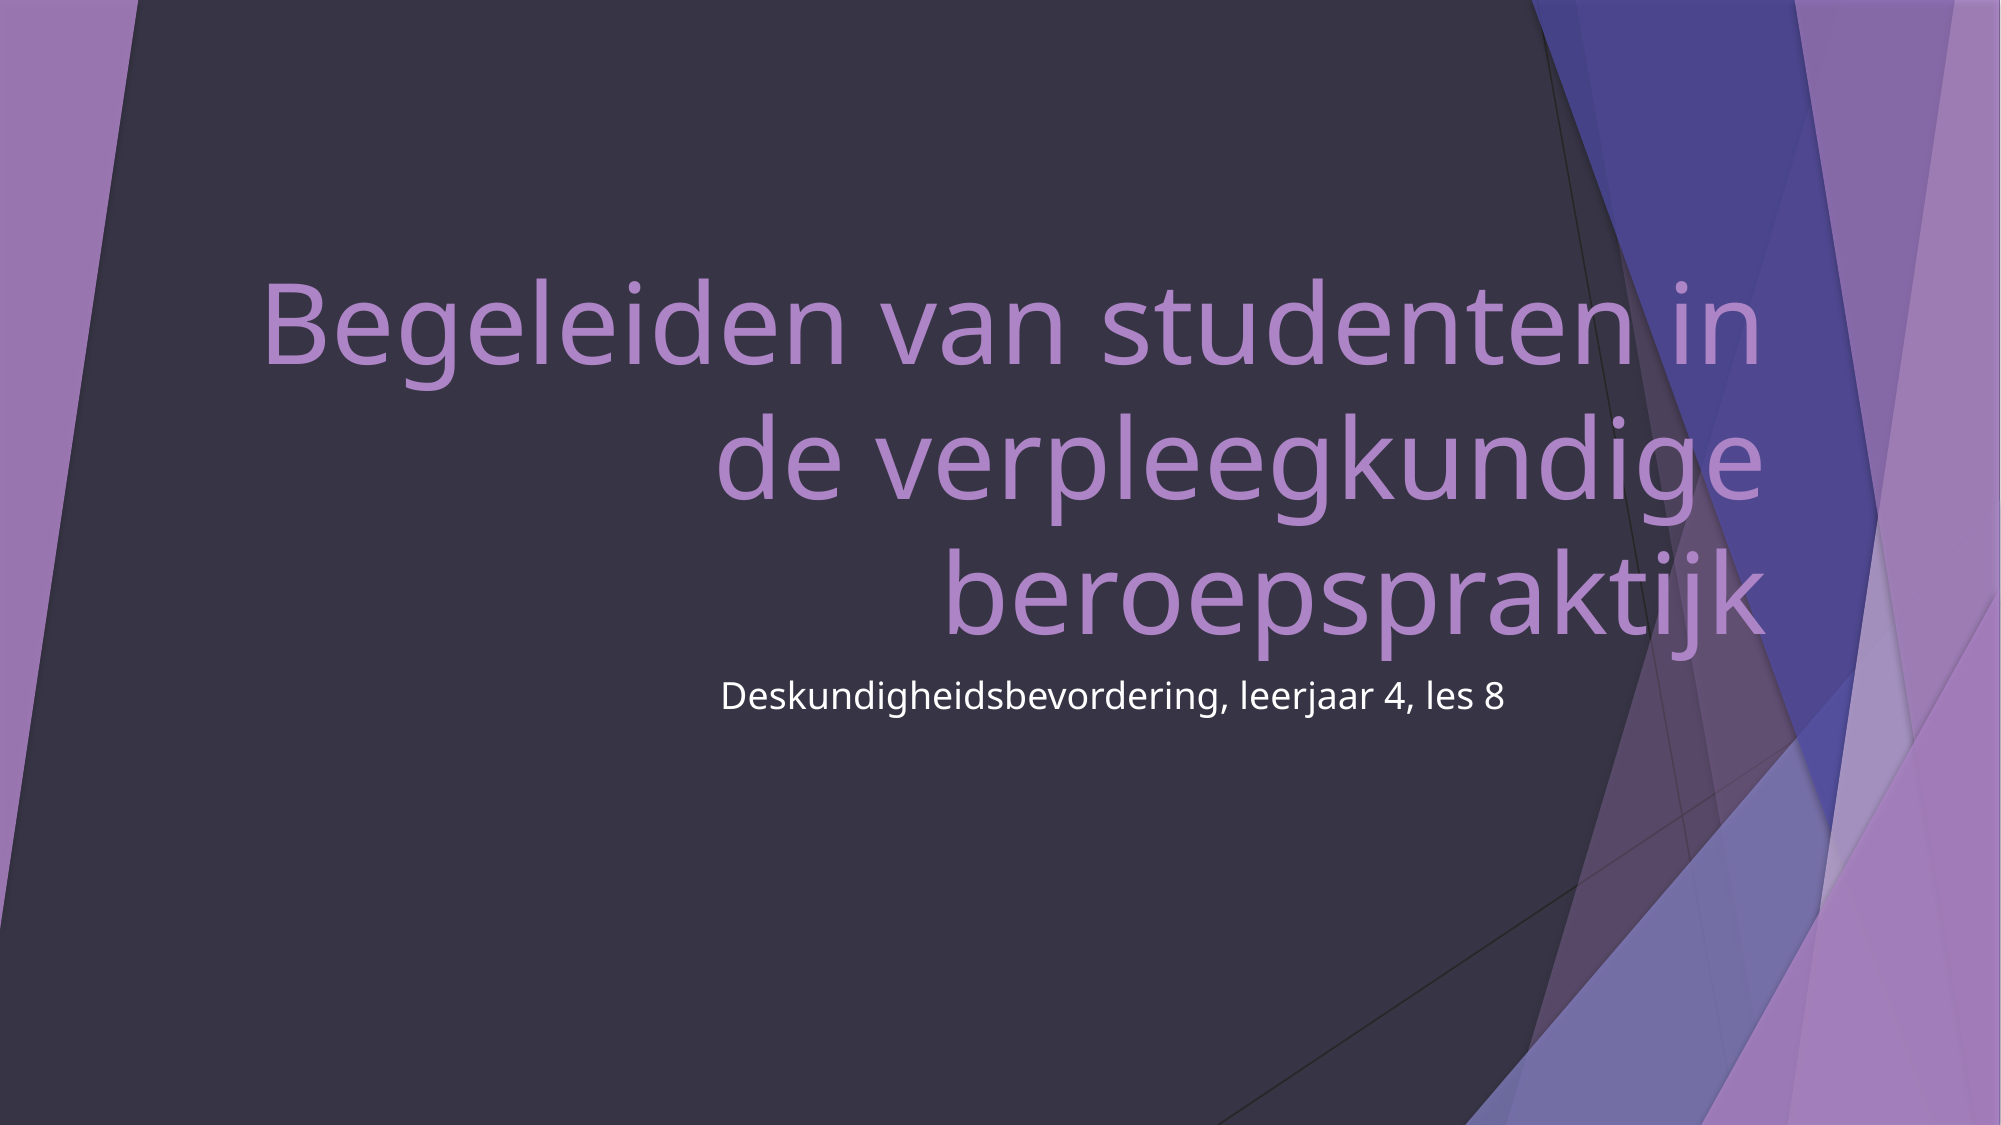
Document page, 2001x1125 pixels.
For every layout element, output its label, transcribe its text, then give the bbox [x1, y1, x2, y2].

title Begeleiden van studenten in de verpleegkundige beroepspraktijk [83, 394, 1783, 665]
subtitle Deskundigheidsbevordering, leerjaar 4, les 8 [247, 664, 1522, 845]
